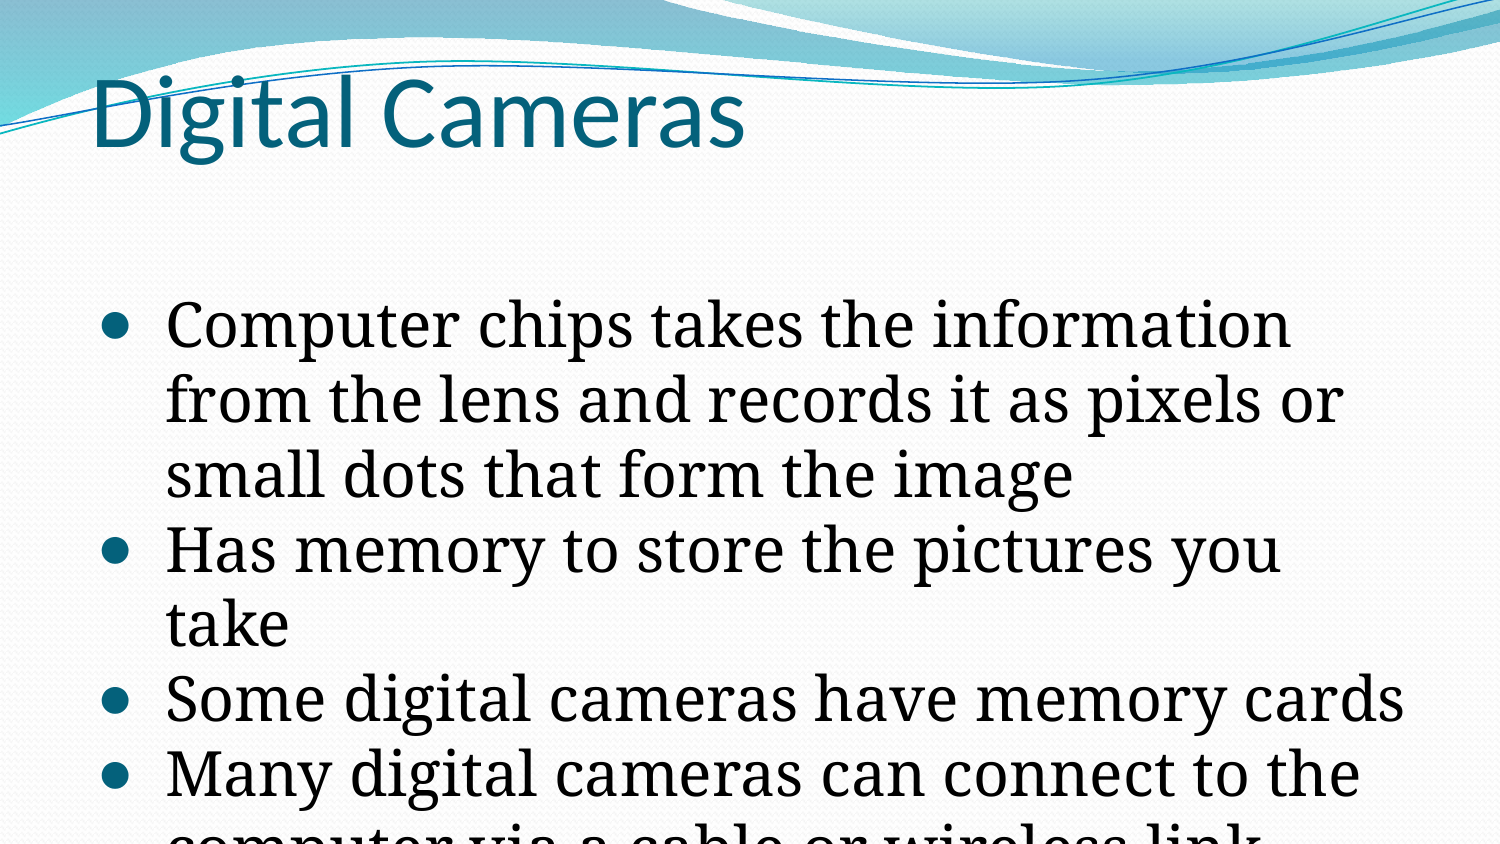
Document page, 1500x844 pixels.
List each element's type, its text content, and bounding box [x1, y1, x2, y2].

title Digital Cameras [75, 16, 1276, 183]
list Computer chips takes the information from the lens and records it as pixels or small dots that form the image Has memory to store the pictures you take Some digital cameras have memory cards Many digital cameras can connect to the computer via a cable or wireless link [75, 209, 1425, 806]
